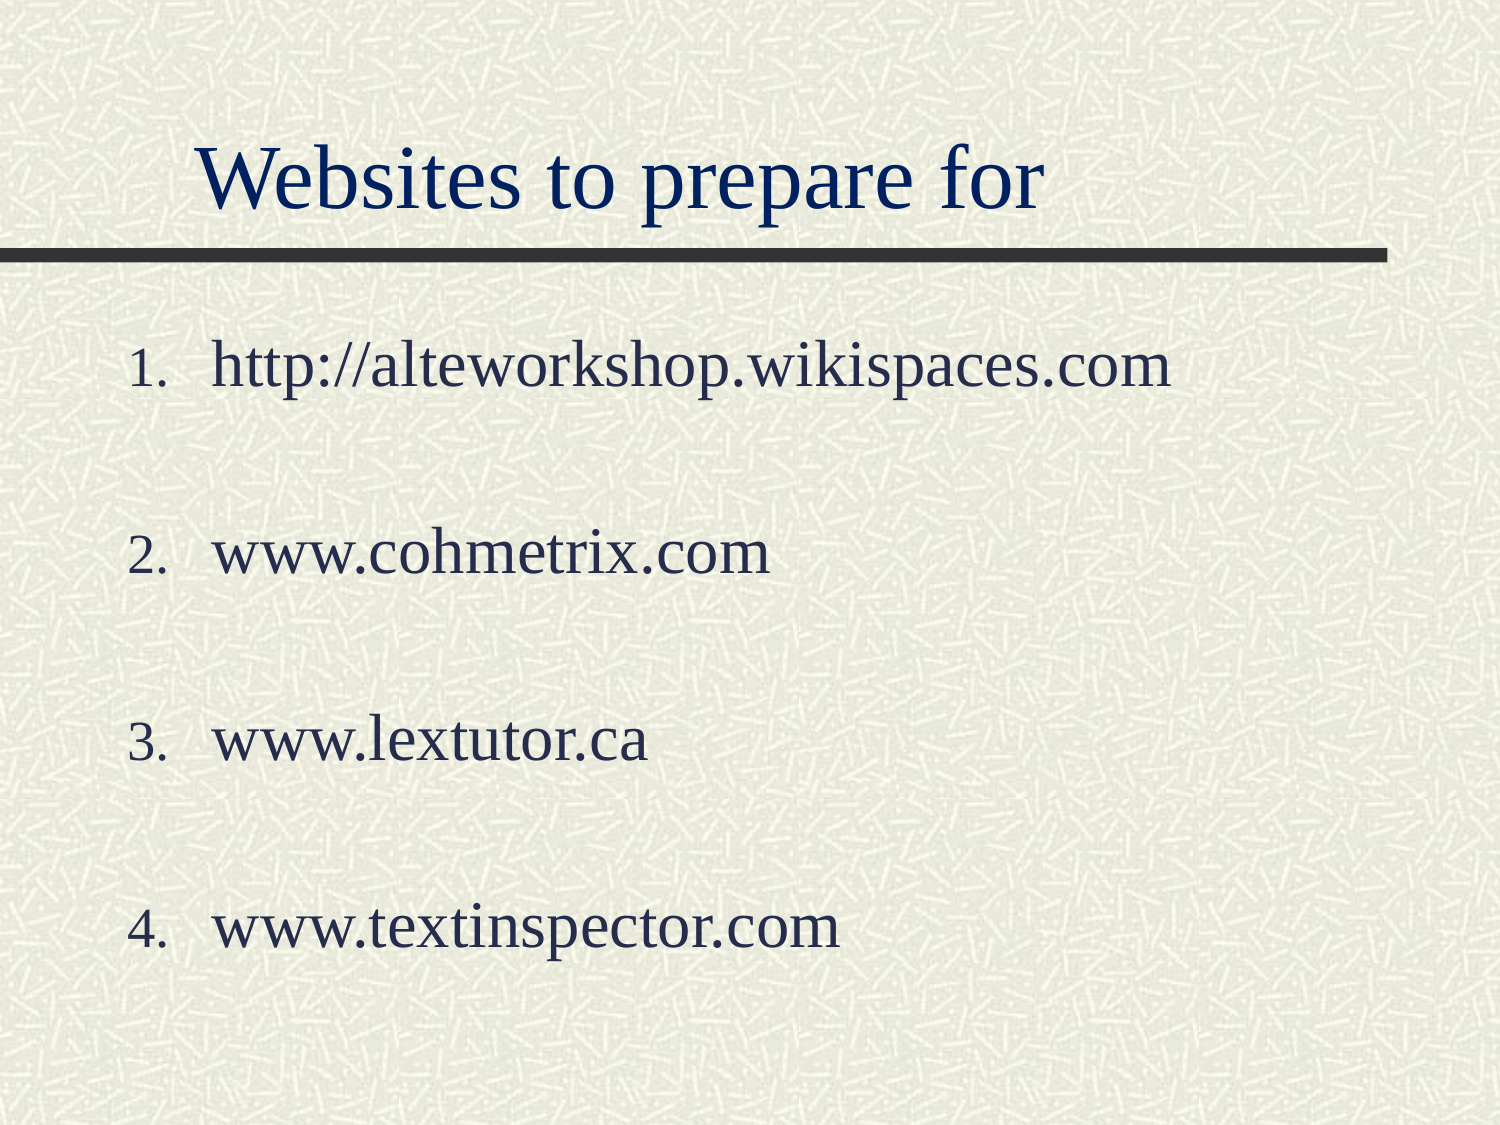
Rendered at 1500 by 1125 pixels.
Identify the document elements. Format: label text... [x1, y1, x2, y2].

list http://alteworkshop.wikispaces.com www.cohmetrix.com www.lextutor.ca www.textinspector.com [112, 312, 1388, 1000]
title Websites to prepare for [179, 46, 1455, 235]
picture [0, 0, 1500, 1125]
